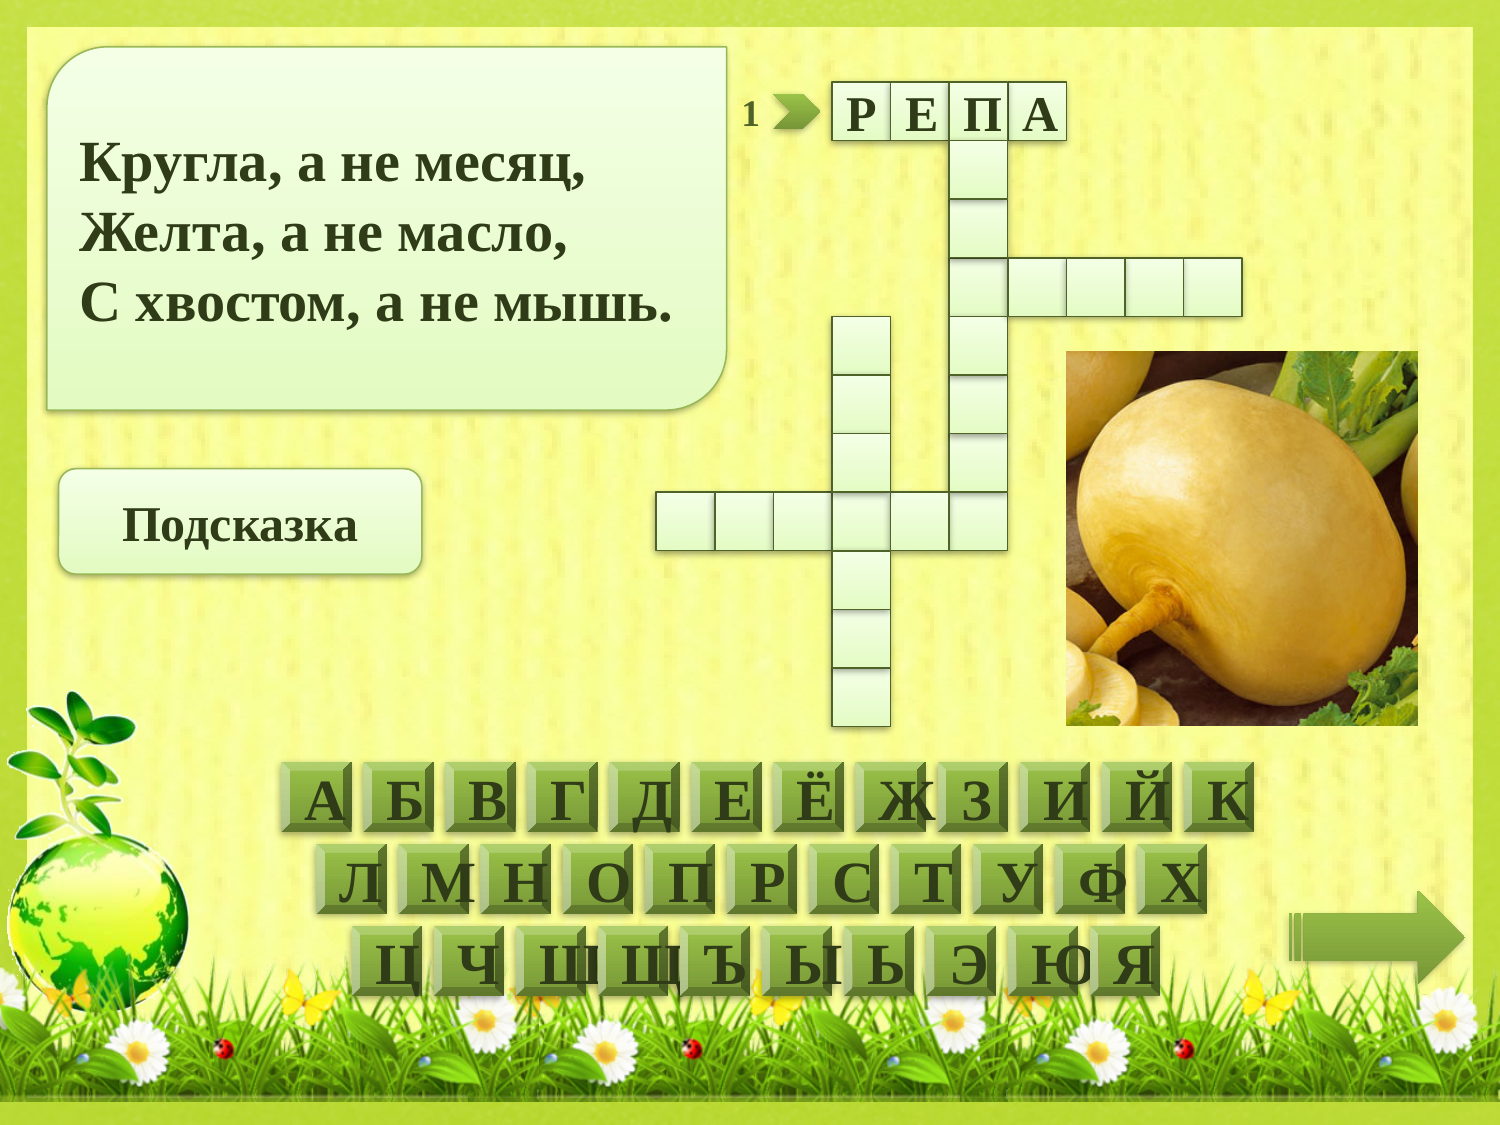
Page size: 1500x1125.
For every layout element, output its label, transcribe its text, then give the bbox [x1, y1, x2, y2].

text_box Кругла, а не месяц, Желта, а не масло, С хвостом, а не мышь. [46, 46, 728, 411]
text_box [831, 316, 891, 373]
text_box Т [890, 843, 961, 915]
text_box Й [1101, 761, 1172, 833]
text_box Ч [433, 925, 504, 997]
text_box Н [845, 926, 912, 934]
text_box [831, 433, 891, 493]
text_box В [445, 761, 516, 833]
text_box Г [527, 761, 598, 833]
text_box П [1010, 926, 1076, 934]
text_box Ш [515, 925, 586, 997]
text_box [1007, 257, 1063, 317]
text_box Ь [939, 762, 1006, 770]
text_box В [1021, 762, 1088, 770]
text_box А [281, 761, 352, 833]
text_box [1066, 257, 1126, 317]
text_box [831, 616, 891, 669]
text_box [954, 499, 1008, 551]
text_box А [564, 844, 631, 852]
text_box 4 [318, 844, 385, 852]
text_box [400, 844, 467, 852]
text_box О [775, 762, 842, 770]
text_box К [1183, 761, 1254, 833]
text_box [948, 382, 1008, 434]
text_box Р [831, 81, 887, 141]
text_box А [1010, 81, 1067, 141]
text_box Ь [843, 925, 915, 997]
text_box [831, 374, 891, 432]
text_box [283, 762, 350, 770]
text_box Ё [773, 761, 844, 833]
text_box Б [646, 844, 713, 852]
text_box [1303, 890, 1465, 985]
text_box Р [726, 843, 797, 915]
text_box [773, 491, 826, 551]
text_box Е [890, 81, 946, 141]
text_box О [1103, 762, 1170, 770]
text_box Й [517, 926, 584, 934]
text_box Я [1089, 925, 1161, 997]
text_box Б [363, 761, 434, 833]
text_box З [353, 926, 420, 934]
text_box [447, 762, 514, 770]
text_box П [644, 843, 715, 915]
text_box [1185, 257, 1243, 317]
text_box Х [1136, 843, 1208, 915]
text_box Э [925, 925, 997, 997]
text_box И [1019, 761, 1090, 833]
text_box Р [1092, 926, 1158, 934]
text_box К [529, 762, 596, 770]
text_box Л [681, 926, 748, 934]
text_box Ю [1007, 925, 1079, 997]
text_box В [728, 844, 795, 852]
text_box О [928, 926, 994, 934]
text_box [1294, 913, 1301, 961]
text_box [365, 762, 432, 770]
text_box К [599, 926, 666, 934]
text_box [948, 140, 1008, 200]
text_box У [972, 843, 1043, 915]
text_box М [763, 926, 830, 934]
text_box Ц [351, 925, 422, 997]
text_box [831, 499, 885, 549]
text_box [948, 441, 1008, 493]
text_box Ф [1054, 843, 1126, 915]
text_box [655, 491, 713, 551]
text_box Ё [1056, 844, 1123, 852]
text_box П [948, 81, 1008, 139]
text_box [831, 675, 891, 727]
text_box Ж [1138, 844, 1205, 852]
text_box Л [316, 843, 387, 915]
text_box М [398, 843, 469, 915]
text_box З [937, 761, 1008, 833]
text_box М [693, 762, 760, 770]
text_box Н [480, 843, 551, 915]
text_box 1 [730, 81, 786, 142]
text_box [714, 491, 772, 551]
text_box Е [974, 844, 1041, 852]
text_box Д [892, 844, 959, 852]
text_box Подсказка [57, 467, 423, 575]
text_box Р [857, 762, 924, 770]
text_box [786, 93, 821, 129]
text_box О [562, 843, 633, 915]
text_box [948, 316, 1008, 376]
text_box [482, 844, 549, 852]
text_box Д [609, 761, 680, 833]
text_box [890, 491, 950, 551]
text_box [1185, 762, 1252, 770]
text_box И [435, 926, 502, 934]
text_box С [808, 843, 879, 915]
text_box Ъ [679, 925, 751, 997]
text_box [948, 206, 1008, 258]
text_box [831, 550, 891, 610]
text_box [611, 762, 678, 770]
text_box Г [810, 844, 877, 852]
text_box [948, 265, 1002, 315]
text_box Е [691, 761, 762, 833]
text_box Ы [761, 925, 833, 997]
text_box Щ [597, 925, 668, 997]
picture [0, 0, 1500, 1125]
text_box Ж [855, 761, 926, 833]
text_box [1127, 257, 1184, 317]
